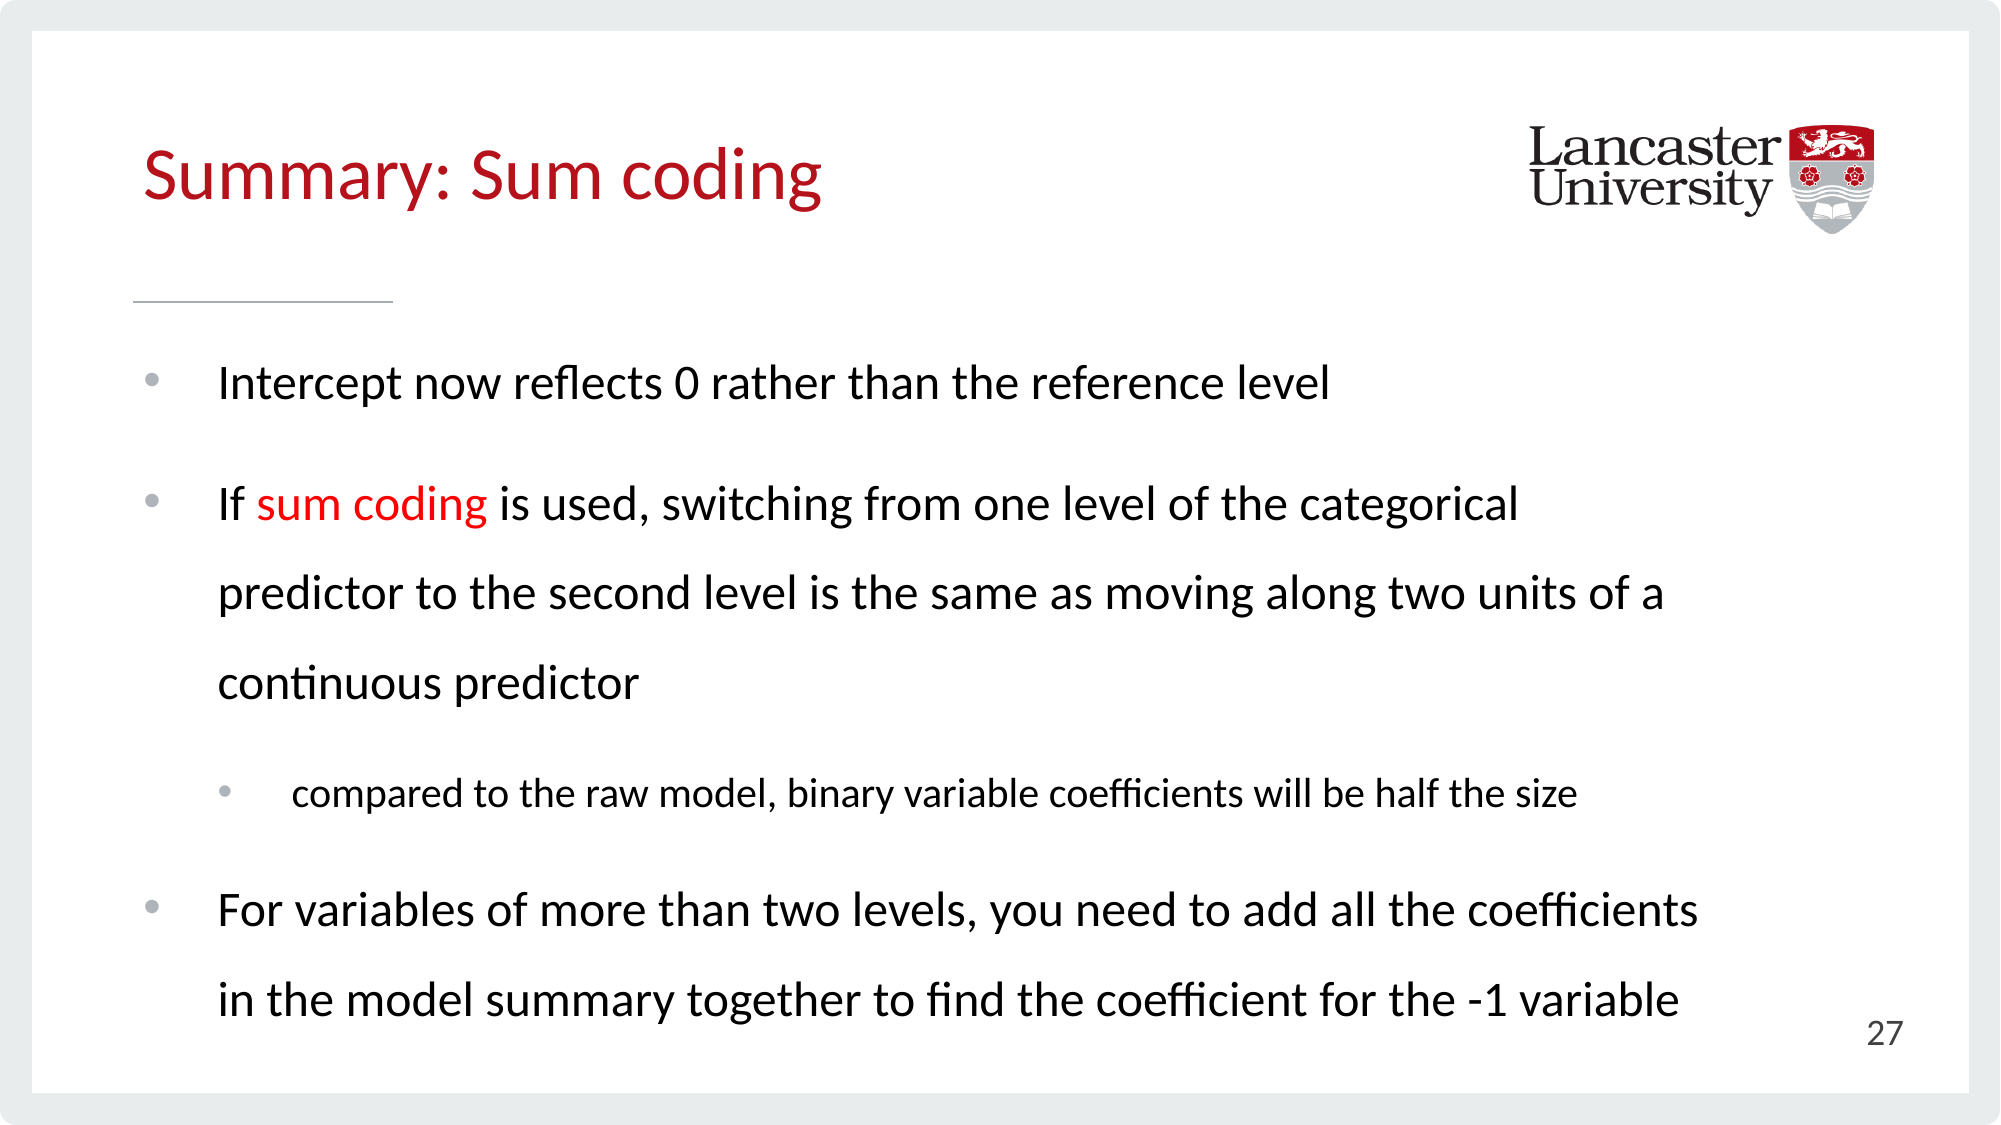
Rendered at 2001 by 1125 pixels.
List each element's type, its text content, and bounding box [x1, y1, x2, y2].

slide_number 27 [1468, 1001, 1919, 1061]
list Intercept now reflects 0 rather than the reference level If sum coding is used, switching from one level of the categorical predictor to the second level is the same as moving along two units of a continuous predictor compared to the raw model, binary variable coefficients will be half the size For variables of more than two levels, you need to add all the coefficients in the model summary together to find the coefficient for the -1 variable [128, 312, 1727, 1047]
title Summary: Sum coding [128, 78, 1448, 279]
